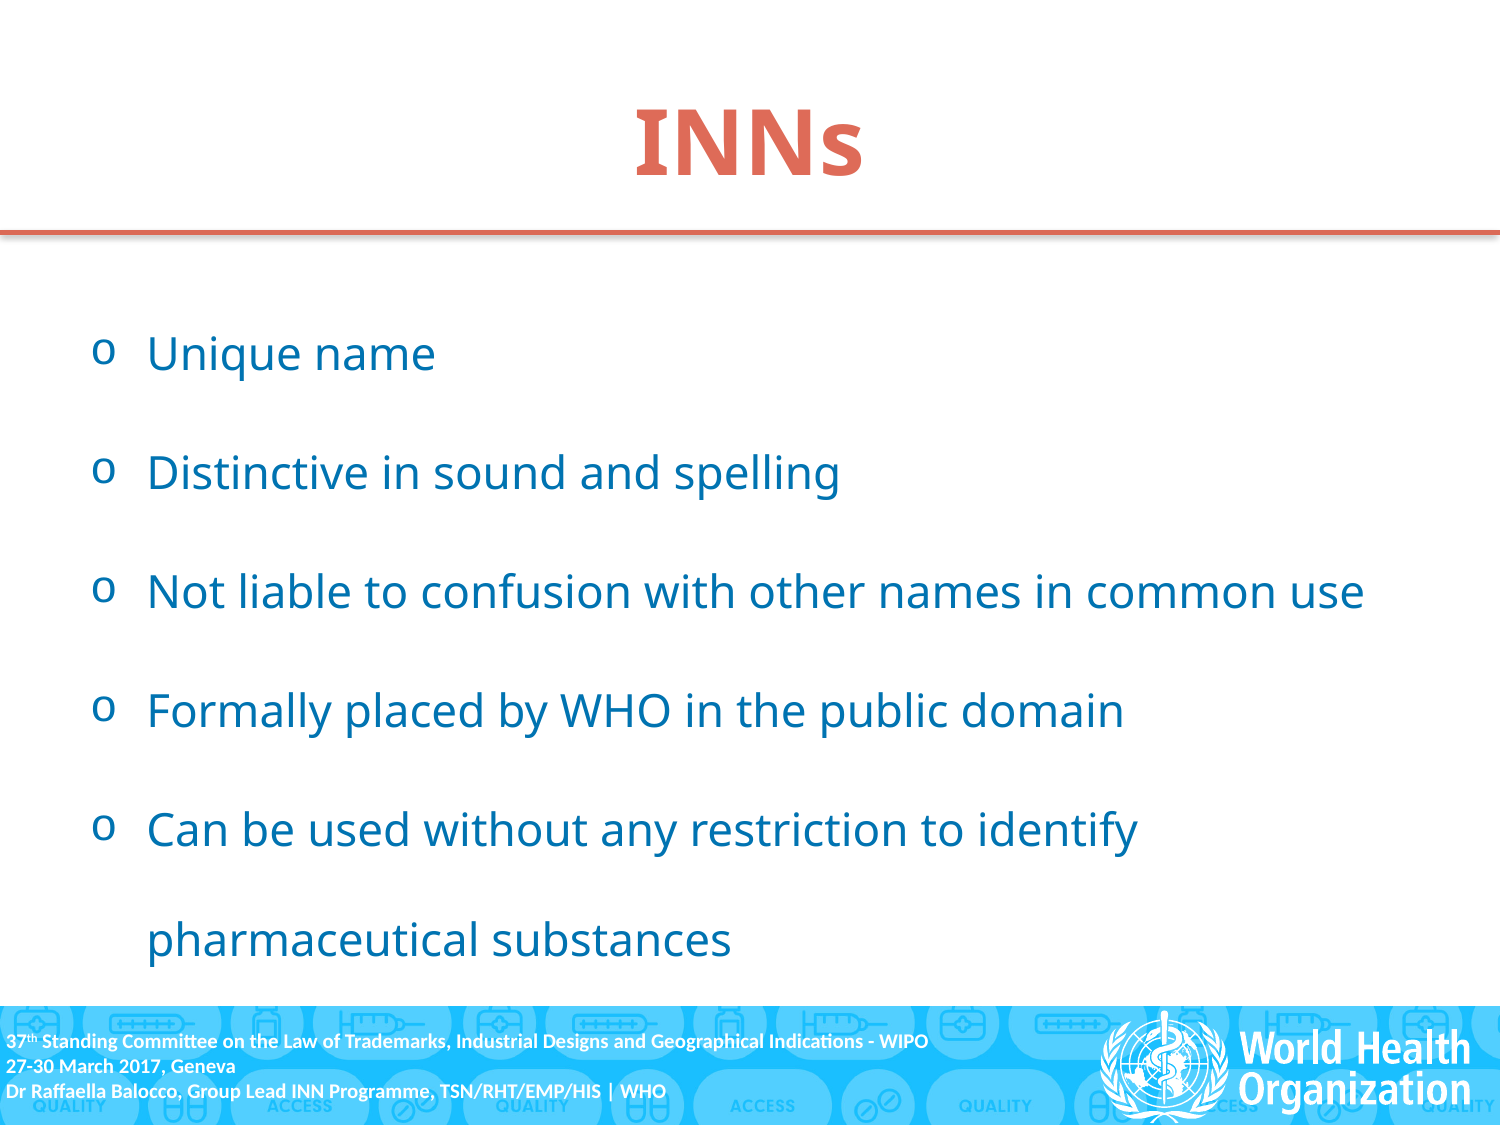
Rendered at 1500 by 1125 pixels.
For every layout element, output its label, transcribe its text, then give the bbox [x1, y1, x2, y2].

picture [0, 1006, 1500, 1125]
title INNs [0, 45, 1500, 233]
list Unique name Distinctive in sound and spelling Not liable to confusion with other names in common use Formally placed by WHO in the public domain Can be used without any restriction to identify pharmaceutical substances [75, 262, 1425, 1000]
